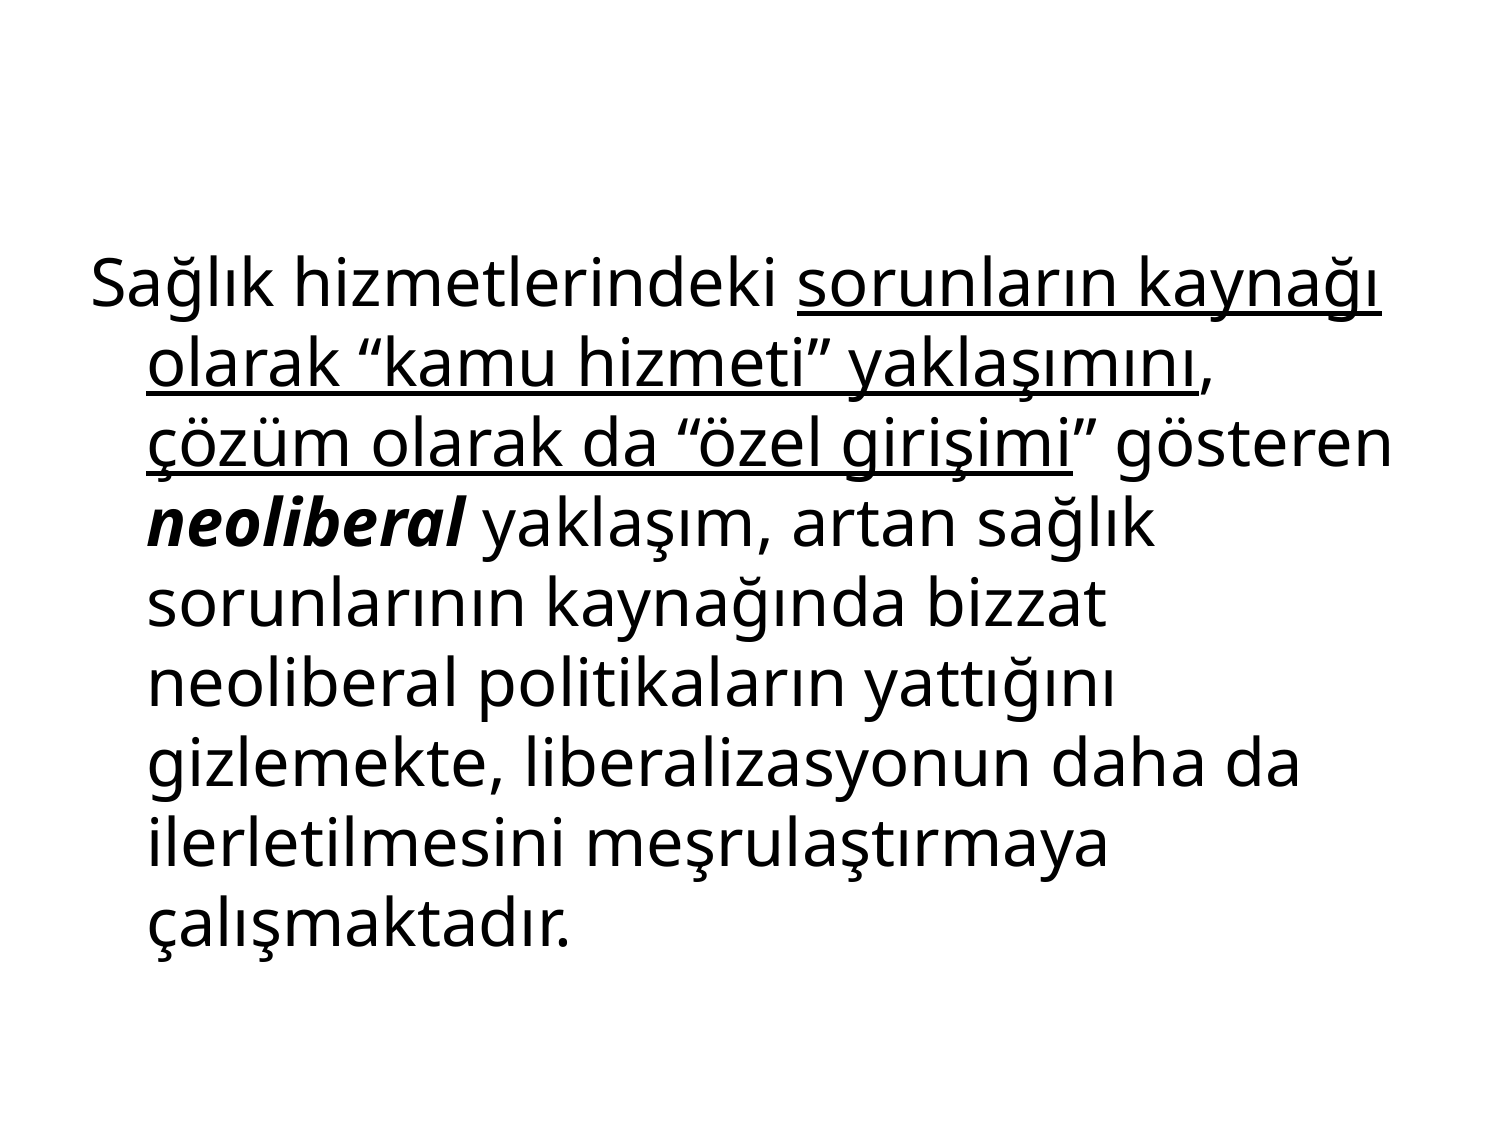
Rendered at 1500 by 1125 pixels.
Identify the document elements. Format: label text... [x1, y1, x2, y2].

list Sağlık hizmetlerindeki sorunların kaynağı olarak “kamu hizmeti” yaklaşımını, çözüm olarak da “özel girişimi” gösteren neoliberal yaklaşım, artan sağlık sorunlarının kaynağında bizzat neoliberal politikaların yattığını gizlemekte, liberalizasyonun daha da ilerletilmesini meşrulaştırmaya çalışmaktadır. [75, 231, 1425, 1047]
